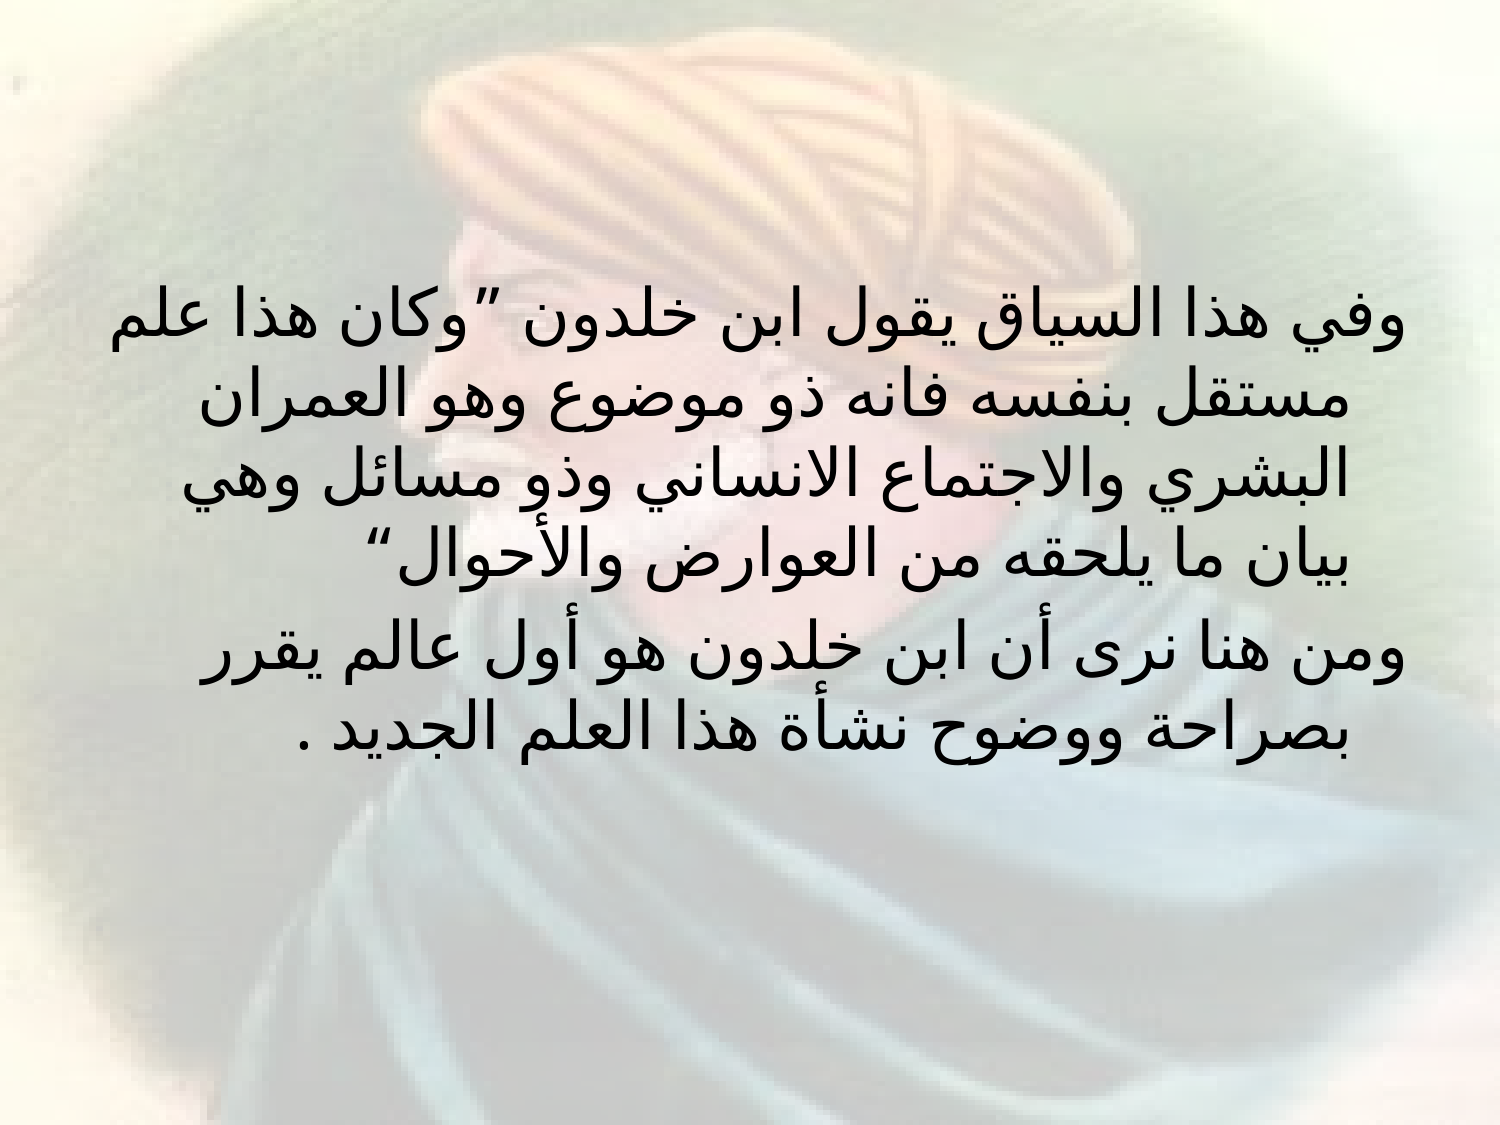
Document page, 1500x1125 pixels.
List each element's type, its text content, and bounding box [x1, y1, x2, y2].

list وفي هذا السياق يقول ابن خلدون ”وكان هذا علم مستقل بنفسه فانه ذو موضوع وهو العمران البشري والاجتماع الانساني وذو مسائل وهي بيان ما يلحقه من العوارض والأحوال“ ومن هنا نرى أن ابن خلدون هو أول عالم يقرر بصراحة ووضوح نشأة هذا العلم الجديد . [75, 262, 1425, 1005]
